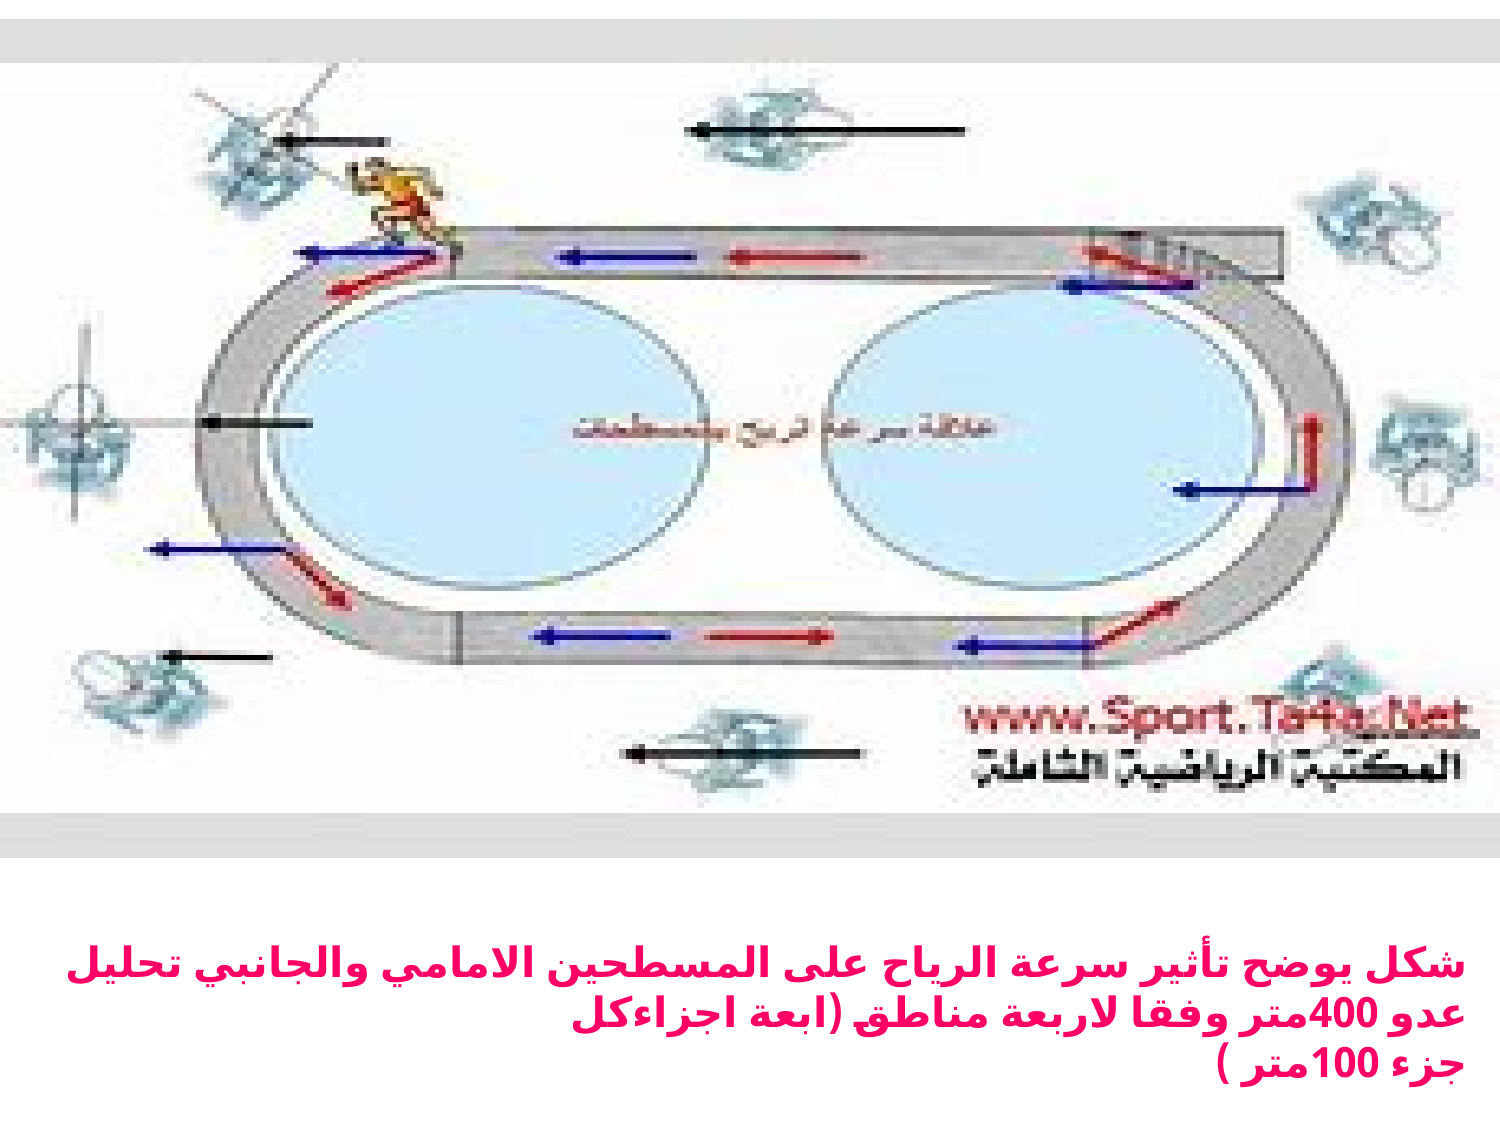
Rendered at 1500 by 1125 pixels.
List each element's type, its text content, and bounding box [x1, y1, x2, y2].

text_box شكل يوضح تأثير سرعة الرياح على المسطحين الامامي والجانبي تحليل عدو 400متر وفقا لاربعة مناطق (ابعة اجزاءكل جزء 100متر ) [17, 928, 1483, 1094]
picture [0, 18, 1500, 858]
